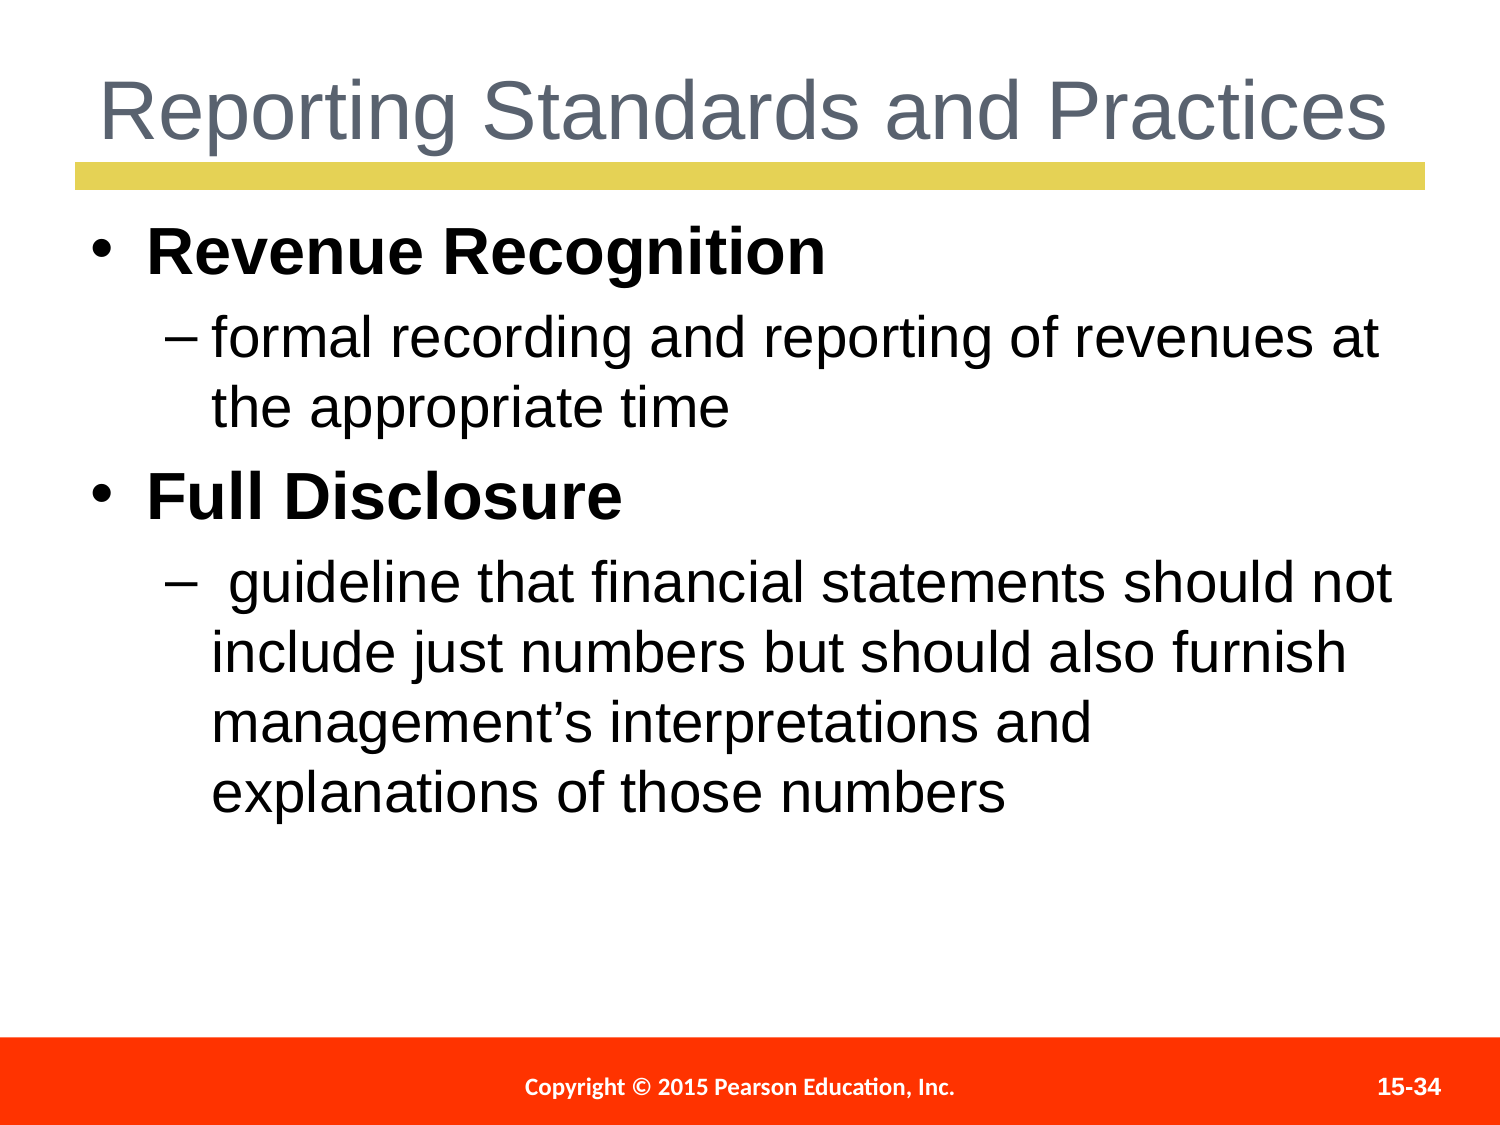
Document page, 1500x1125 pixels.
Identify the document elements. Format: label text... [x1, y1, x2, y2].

list Revenue Recognition formal recording and reporting of revenues at the appropriate time Full Disclosure guideline that financial statements should not include just numbers but should also furnish management’s interpretations and explanations of those numbers [74, 199, 1426, 1006]
title Reporting Standards and Practices [49, 12, 1438, 201]
